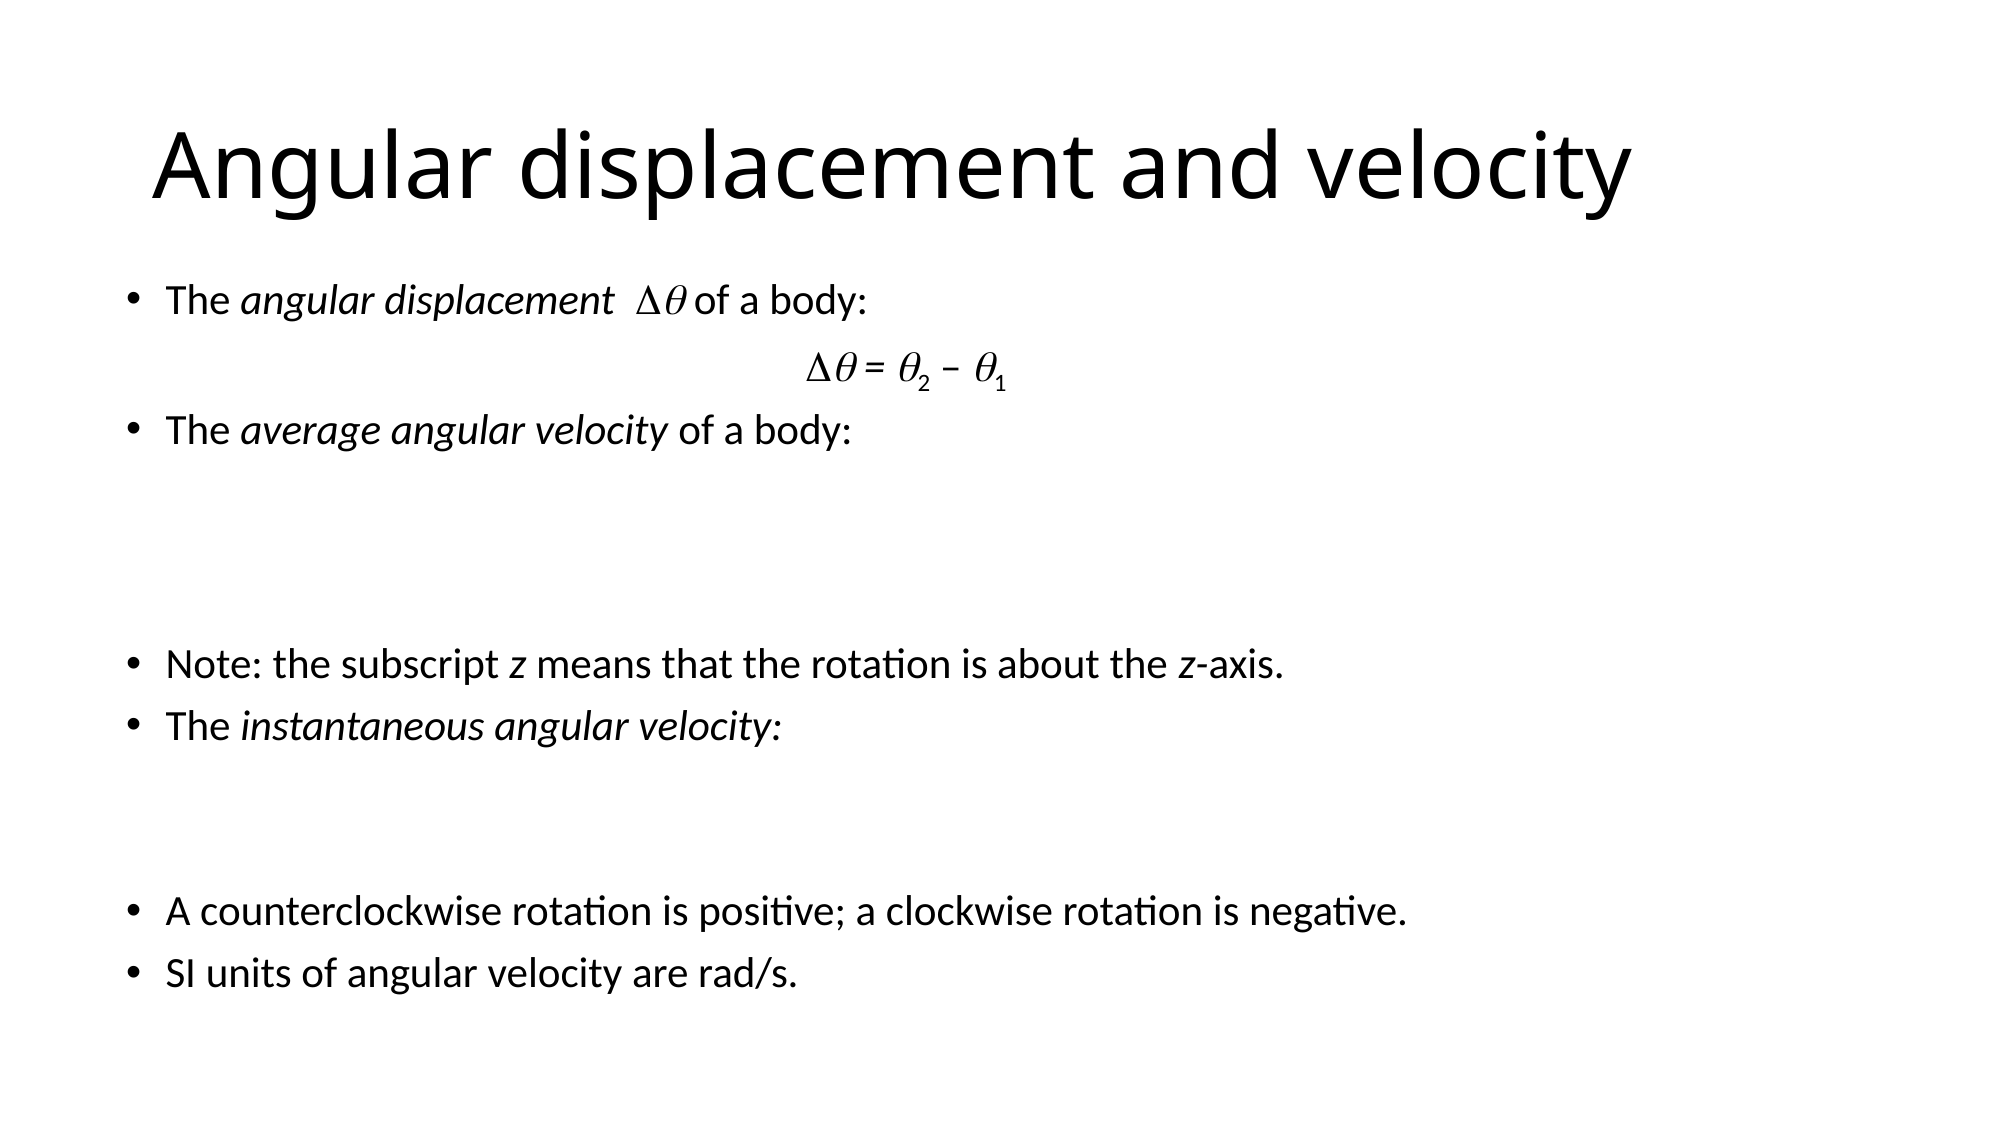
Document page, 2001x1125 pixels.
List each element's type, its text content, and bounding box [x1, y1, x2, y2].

title Angular displacement and velocity [137, 59, 1863, 278]
